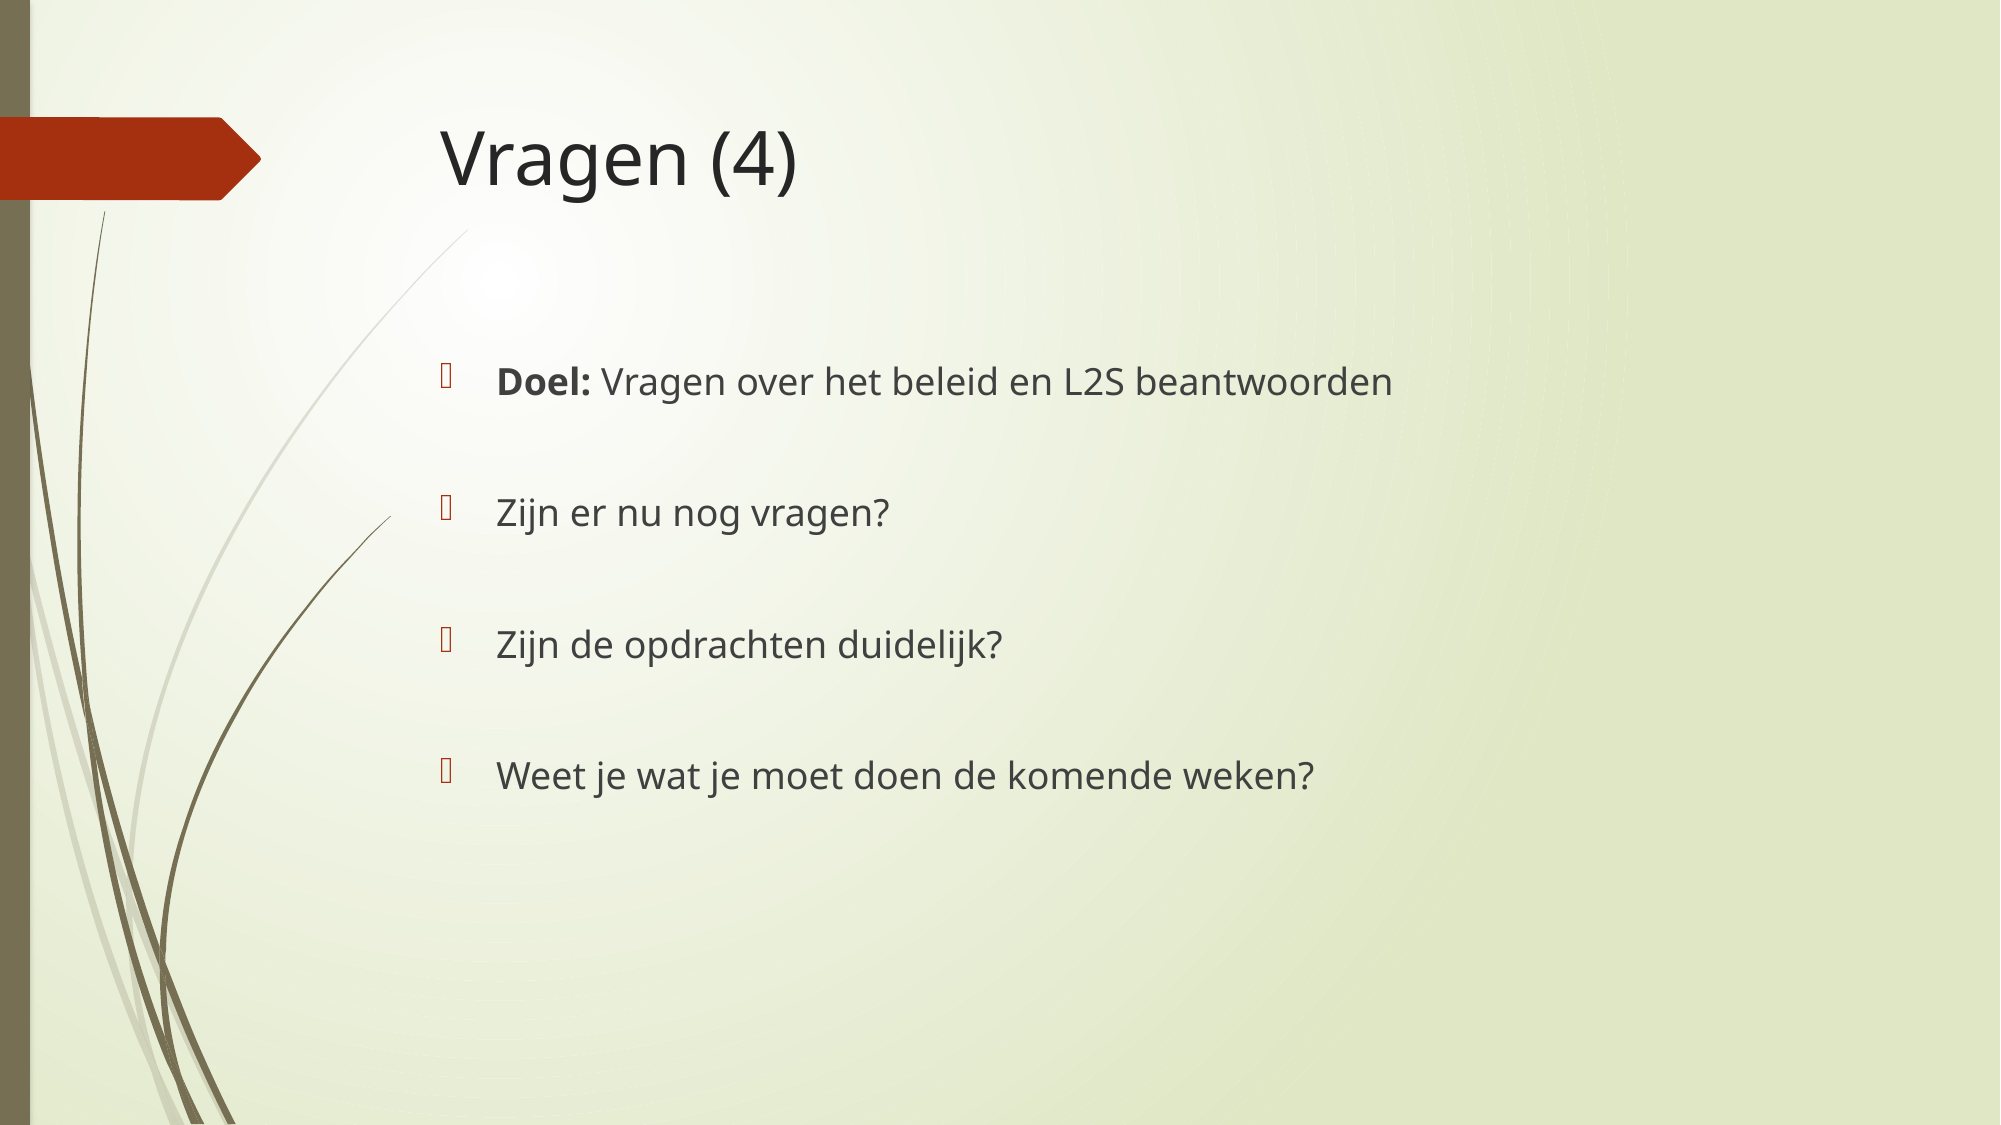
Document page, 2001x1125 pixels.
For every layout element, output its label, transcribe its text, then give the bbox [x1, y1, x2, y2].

list Doel: Vragen over het beleid en L2S beantwoorden Zijn er nu nog vragen? Zijn de opdrachten duidelijk? Weet je wat je moet doen de komende weken? [424, 350, 1888, 970]
title Vragen (4) [425, 102, 1888, 313]
